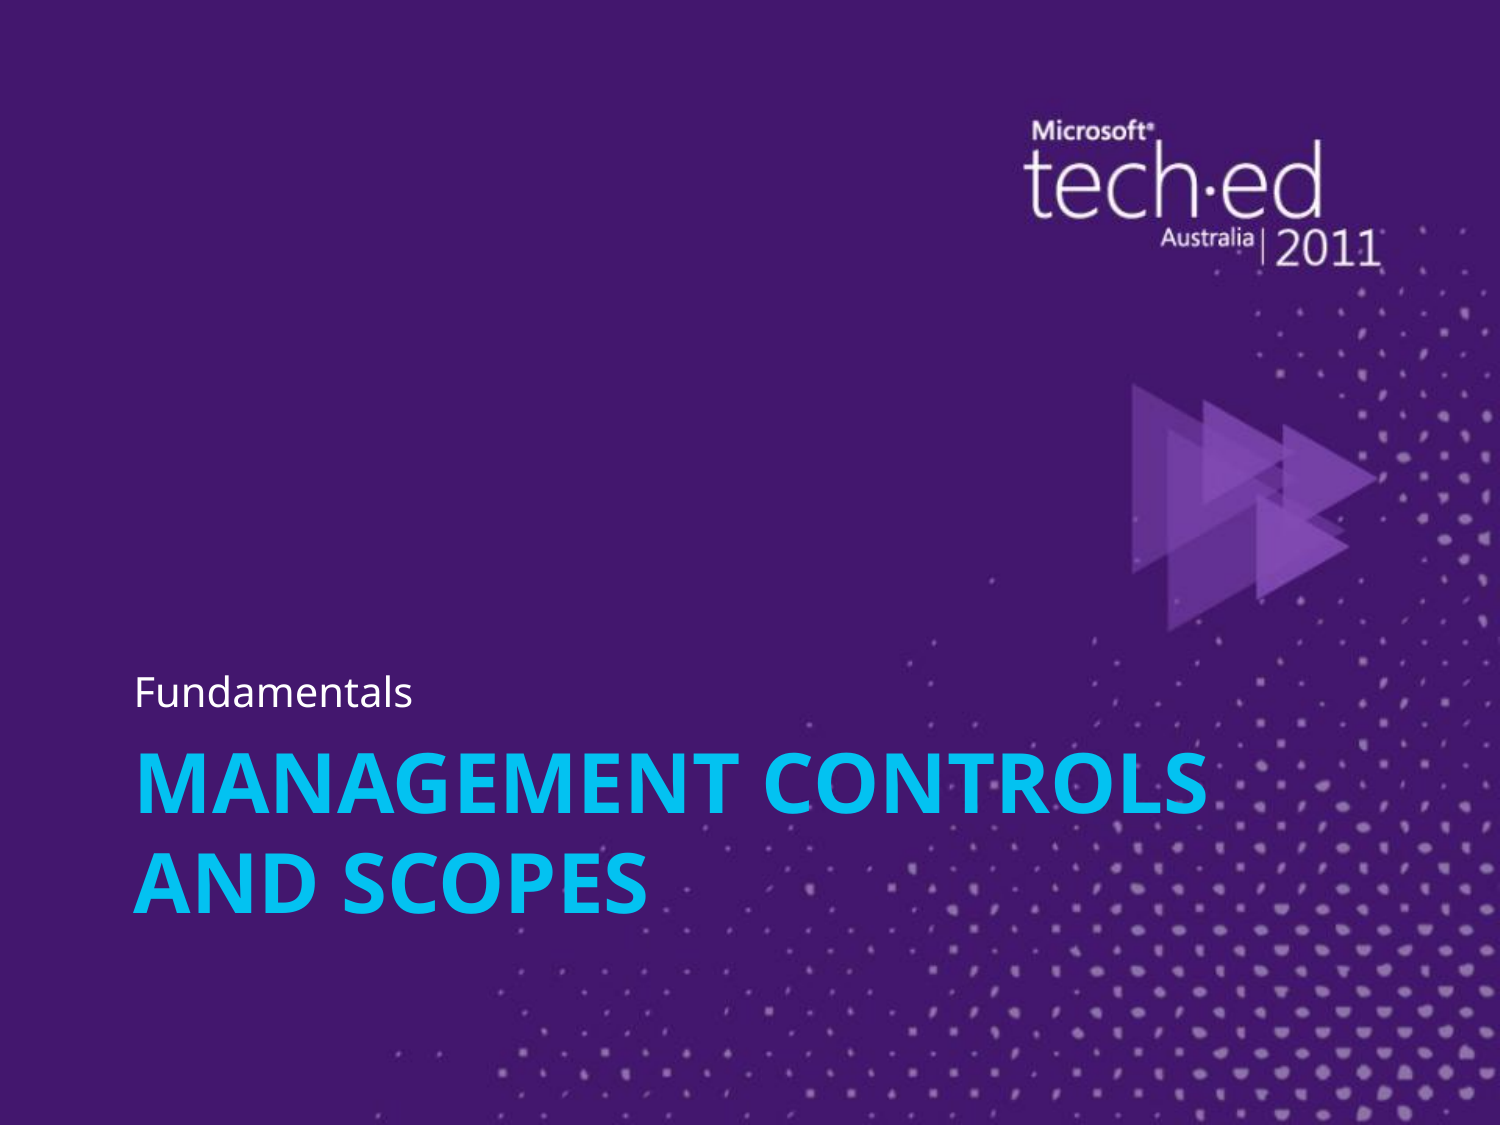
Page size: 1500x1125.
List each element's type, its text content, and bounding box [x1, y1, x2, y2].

title Management Controls and Scopes [118, 723, 1394, 947]
picture [0, 0, 1500, 1125]
list Fundamentals [118, 476, 1394, 723]
